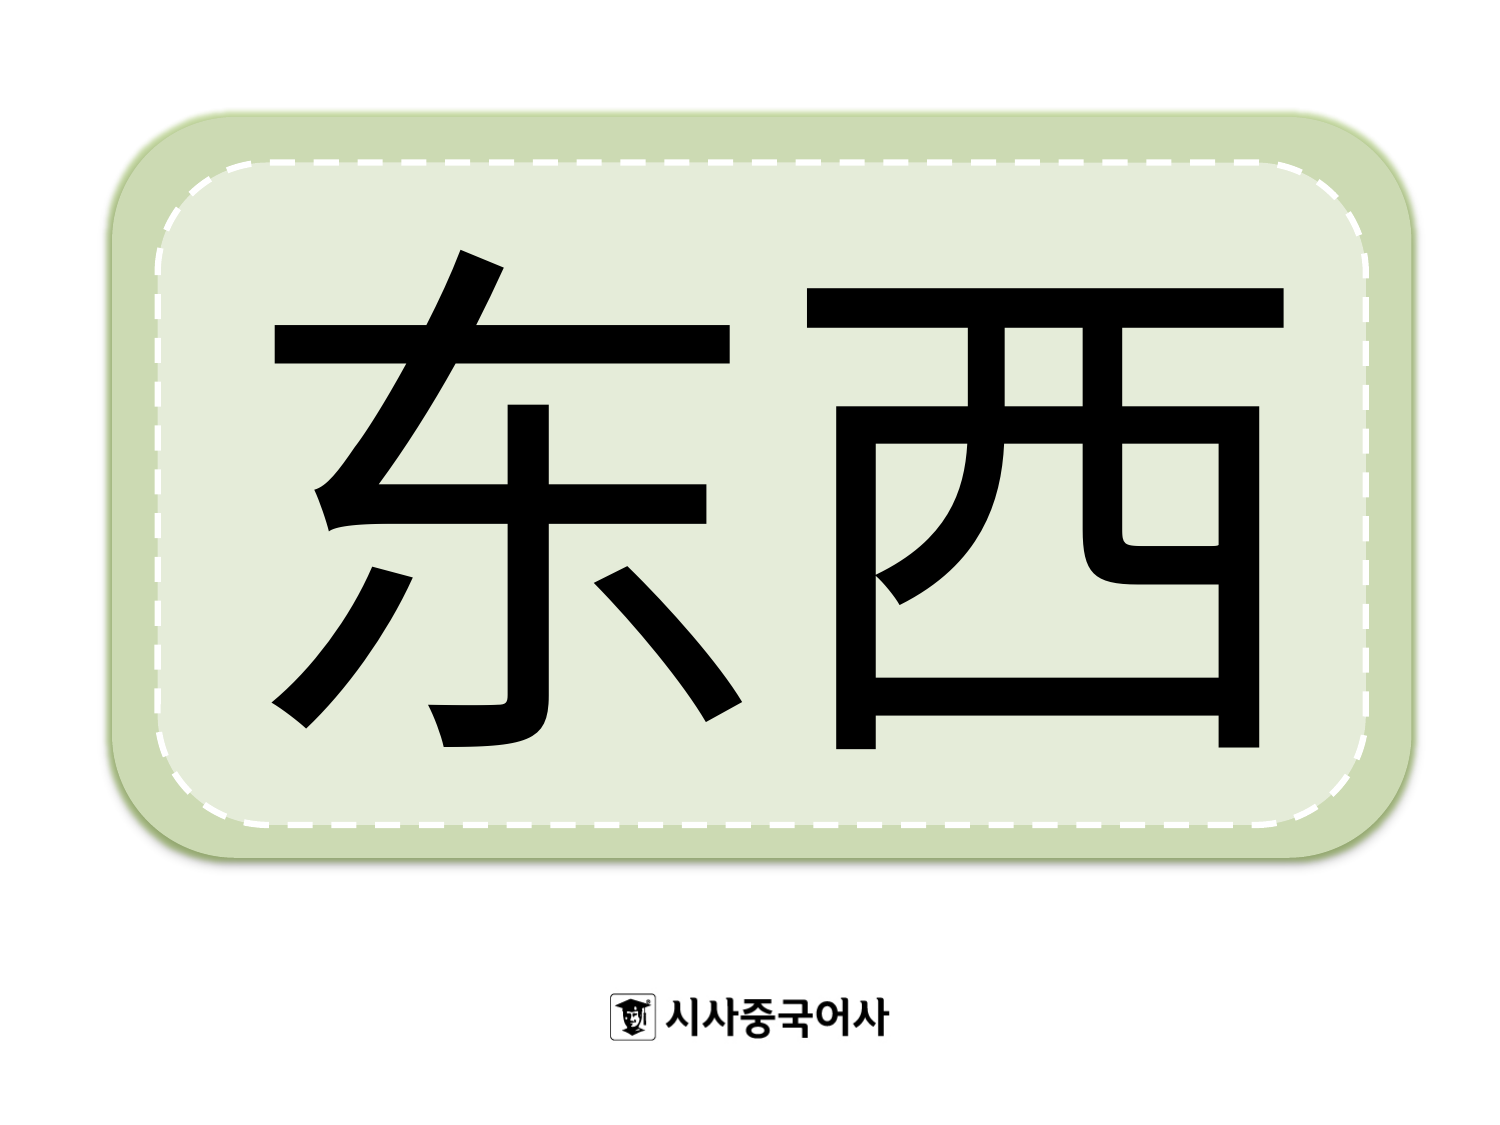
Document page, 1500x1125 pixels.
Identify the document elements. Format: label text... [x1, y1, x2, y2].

picture [602, 987, 898, 1047]
text_box 东西 [171, 160, 1380, 824]
